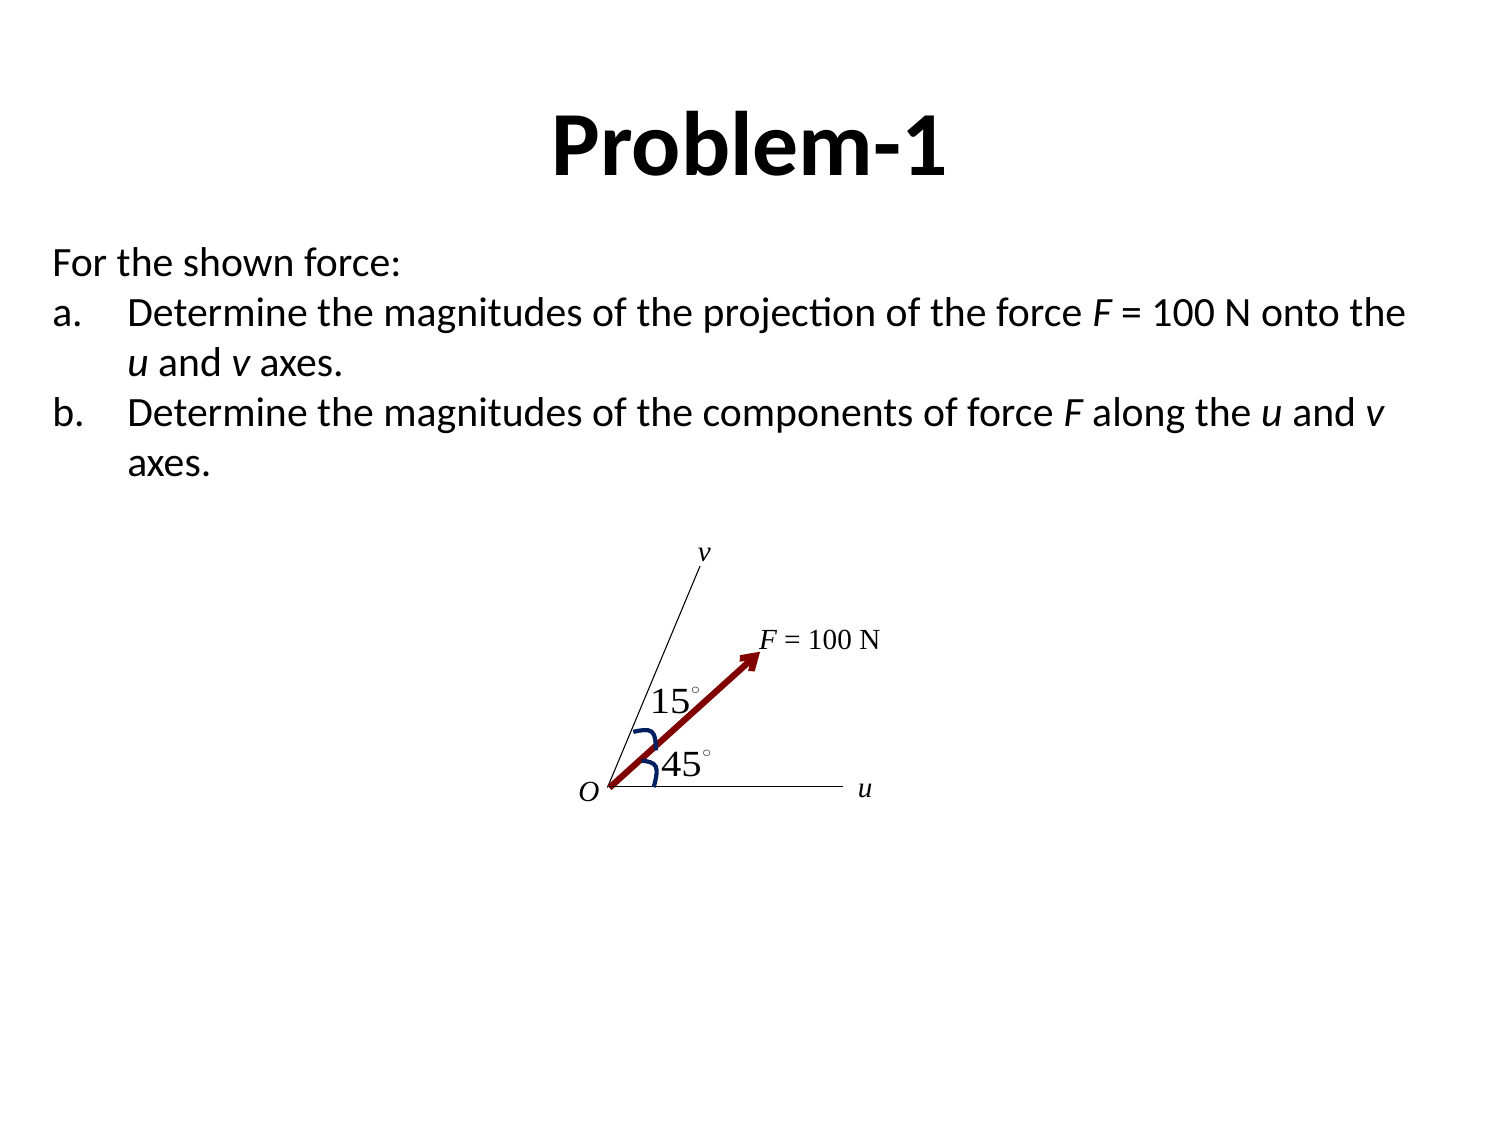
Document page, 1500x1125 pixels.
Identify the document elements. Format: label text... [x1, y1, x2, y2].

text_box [563, 524, 911, 840]
title Problem-1 [75, 45, 1425, 226]
text_box For the shown force: Determine the magnitudes of the projection of the force F = 100 N onto the u and v axes. Determine the magnitudes of the components of force F along the u and v axes. [37, 226, 1450, 492]
